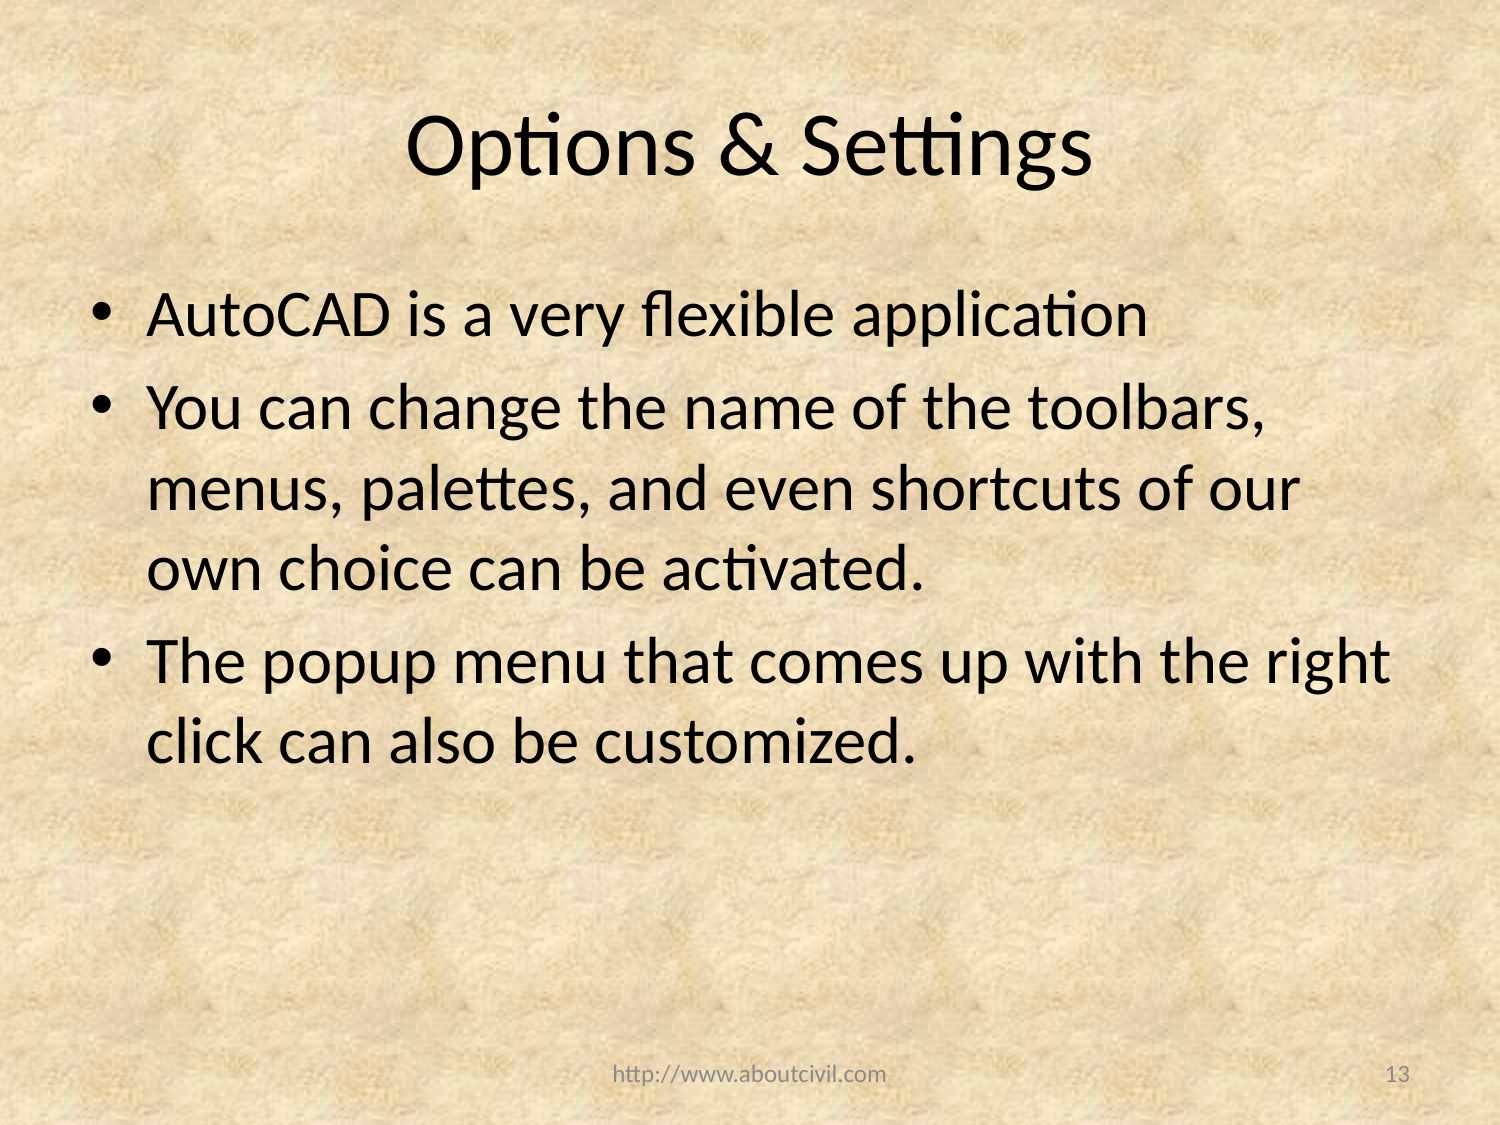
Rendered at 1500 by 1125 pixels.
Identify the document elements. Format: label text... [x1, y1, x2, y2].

slide_number 13 [1074, 1042, 1425, 1103]
picture [0, 0, 1500, 1125]
title Options & Settings [75, 45, 1425, 233]
list AutoCAD is a very flexible application You can change the name of the toolbars, menus, palettes, and even shortcuts of our own choice can be activated. The popup menu that comes up with the right click can also be customized. [75, 262, 1425, 1005]
footer http://www.aboutcivil.com [512, 1042, 988, 1103]
